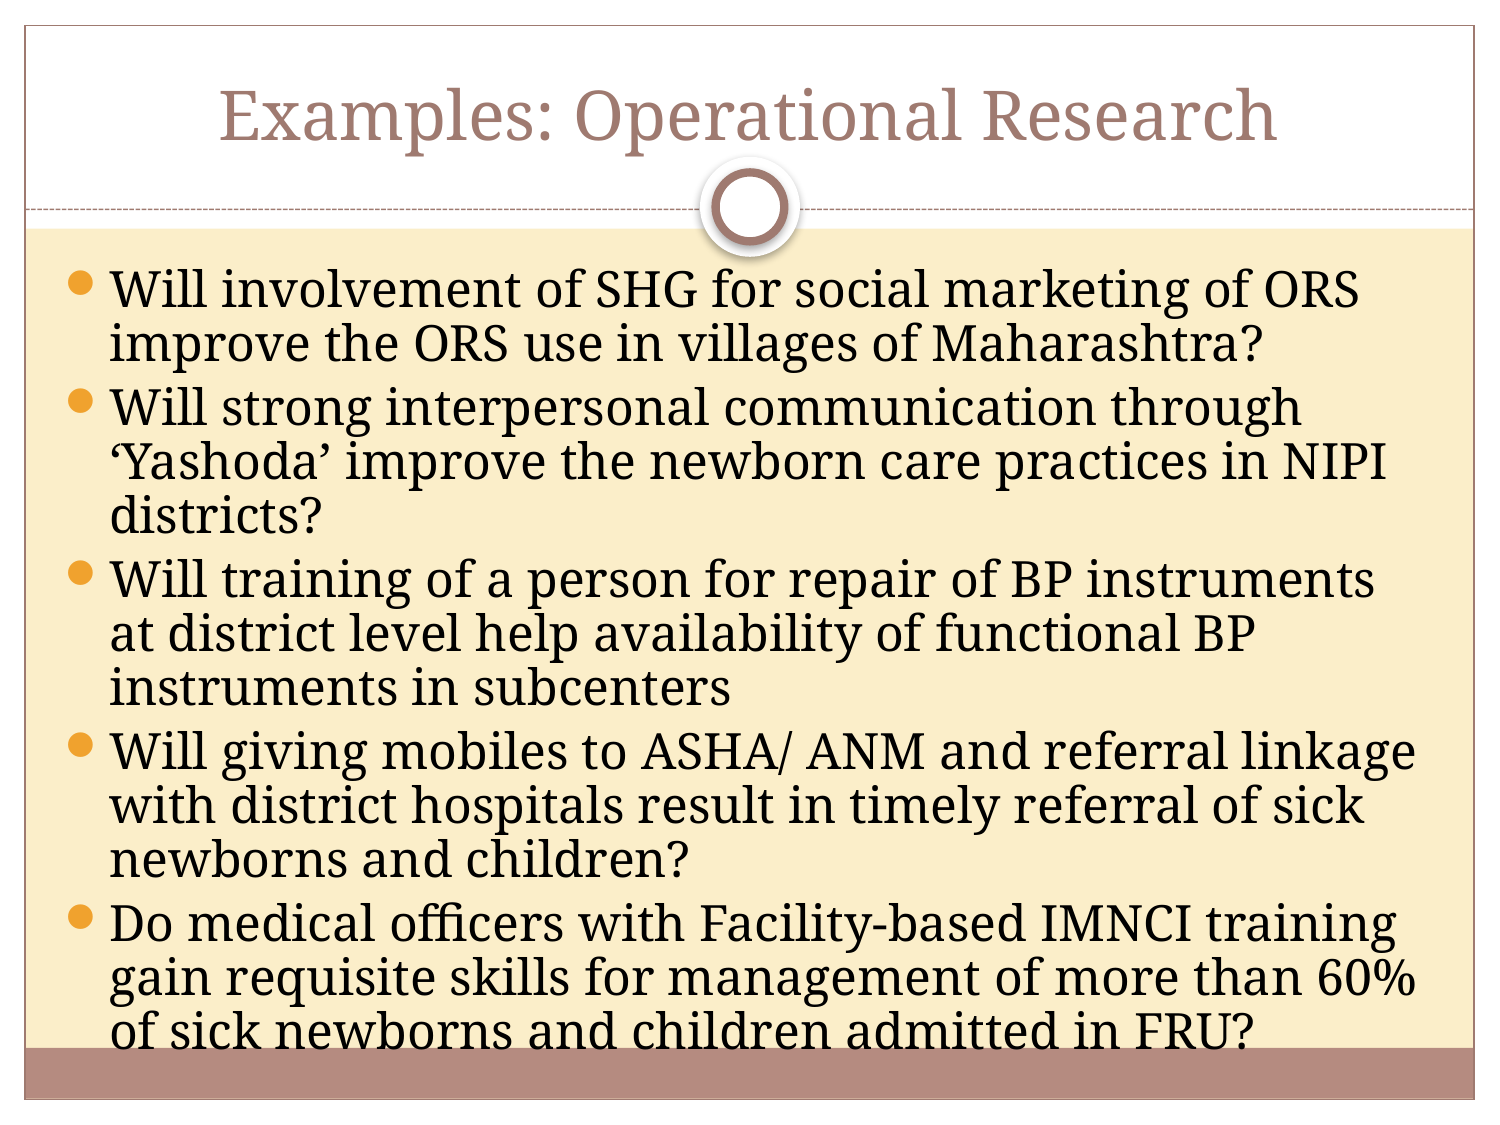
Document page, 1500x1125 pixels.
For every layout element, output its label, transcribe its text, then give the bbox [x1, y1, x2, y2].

list Will involvement of SHG for social marketing of ORS improve the ORS use in villages of Maharashtra? Will strong interpersonal communication through ‘Yashoda’ improve the newborn care practices in NIPI districts? Will training of a person for repair of BP instruments at district level help availability of functional BP instruments in subcenters Will giving mobiles to ASHA/ ANM and referral linkage with district hospitals result in timely referral of sick newborns and children? Do medical officers with Facility-based IMNCI training gain requisite skills for management of more than 60% of sick newborns and children admitted in FRU? [49, 256, 1450, 1012]
title Examples: Operational Research [49, 37, 1450, 163]
